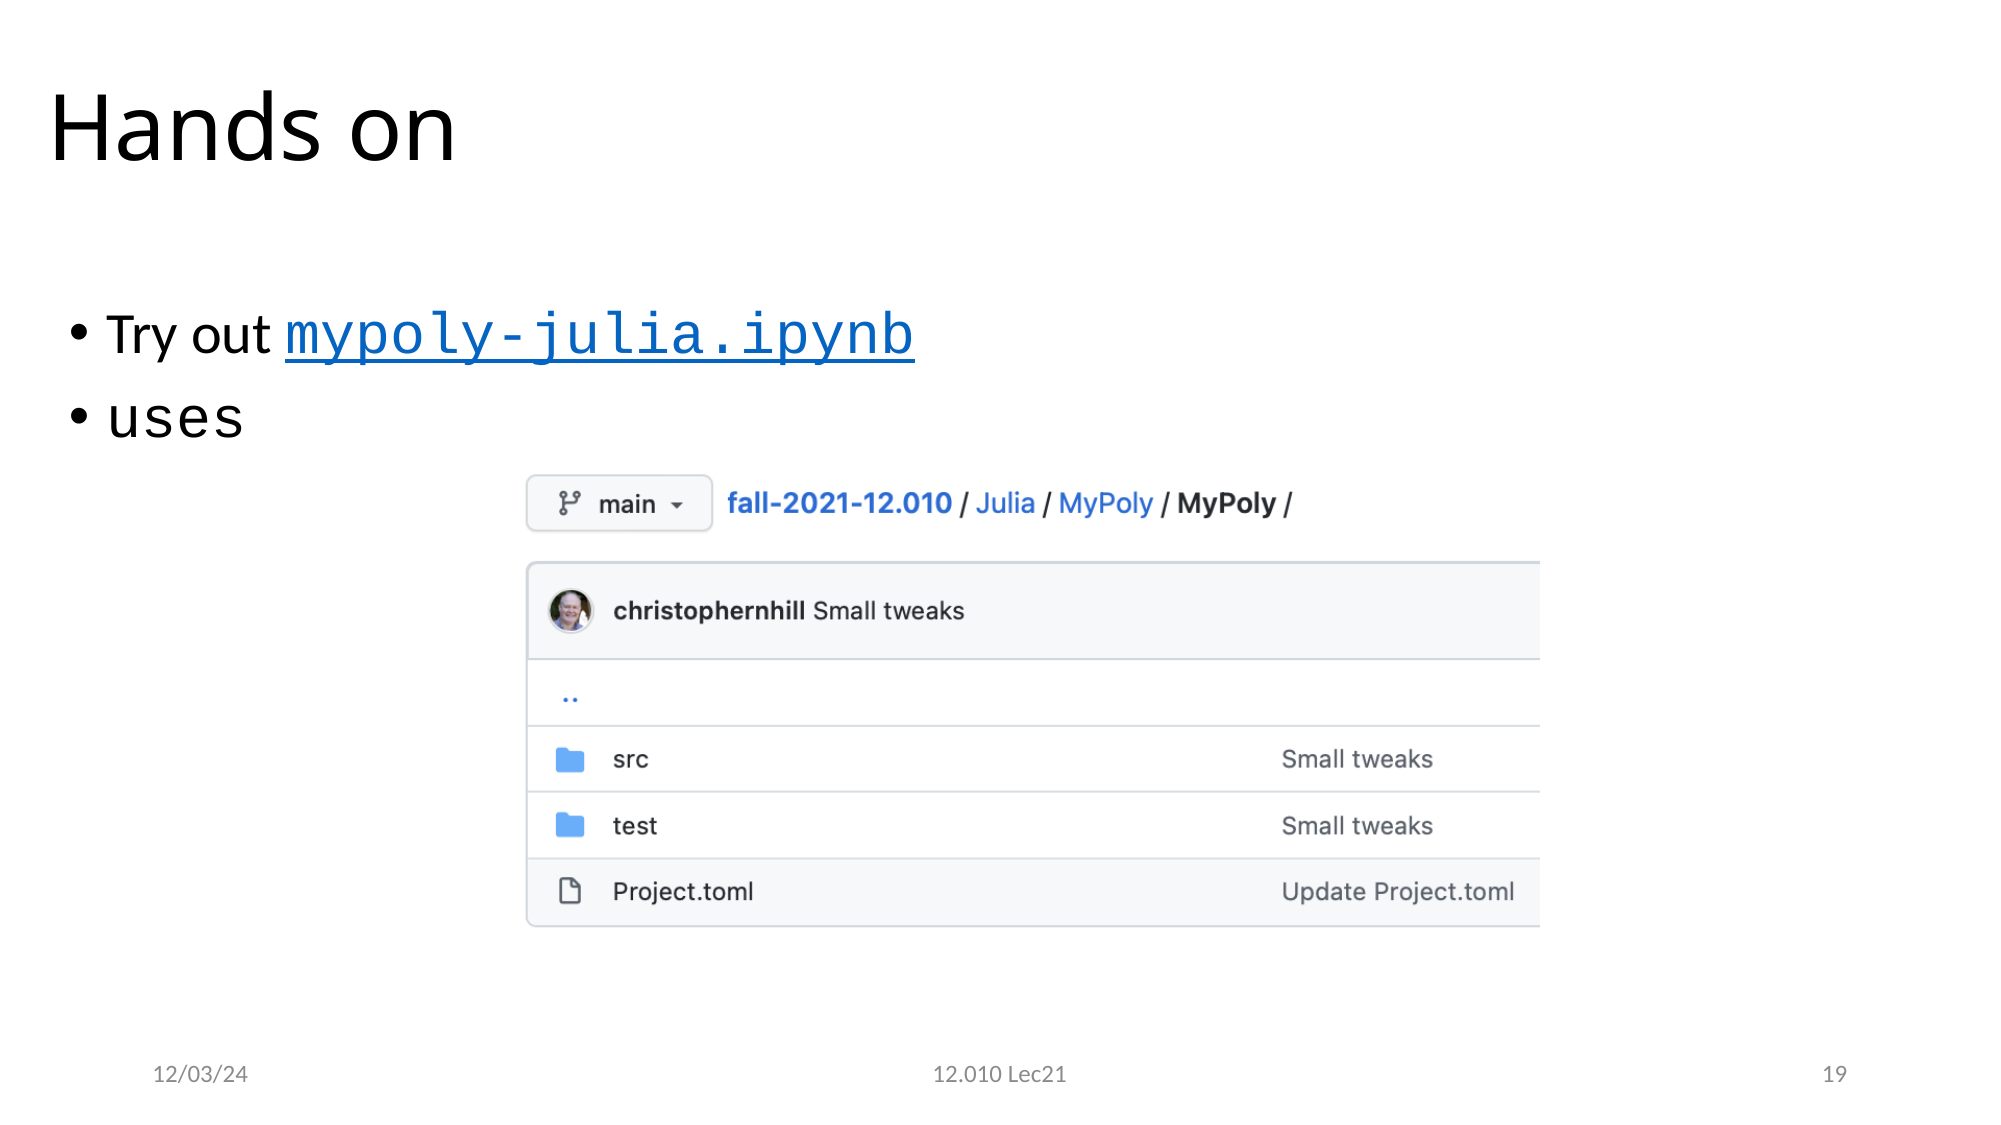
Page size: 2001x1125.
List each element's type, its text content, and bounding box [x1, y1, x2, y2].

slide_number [137, 1043, 588, 1103]
footer 12.010 Lec21 [662, 1043, 1338, 1103]
picture [460, 443, 1540, 967]
slide_number 19 [1412, 1042, 1863, 1103]
list Try out mypoly-julia.ipynb uses [54, 295, 1809, 1043]
title Hands on [32, 22, 888, 240]
